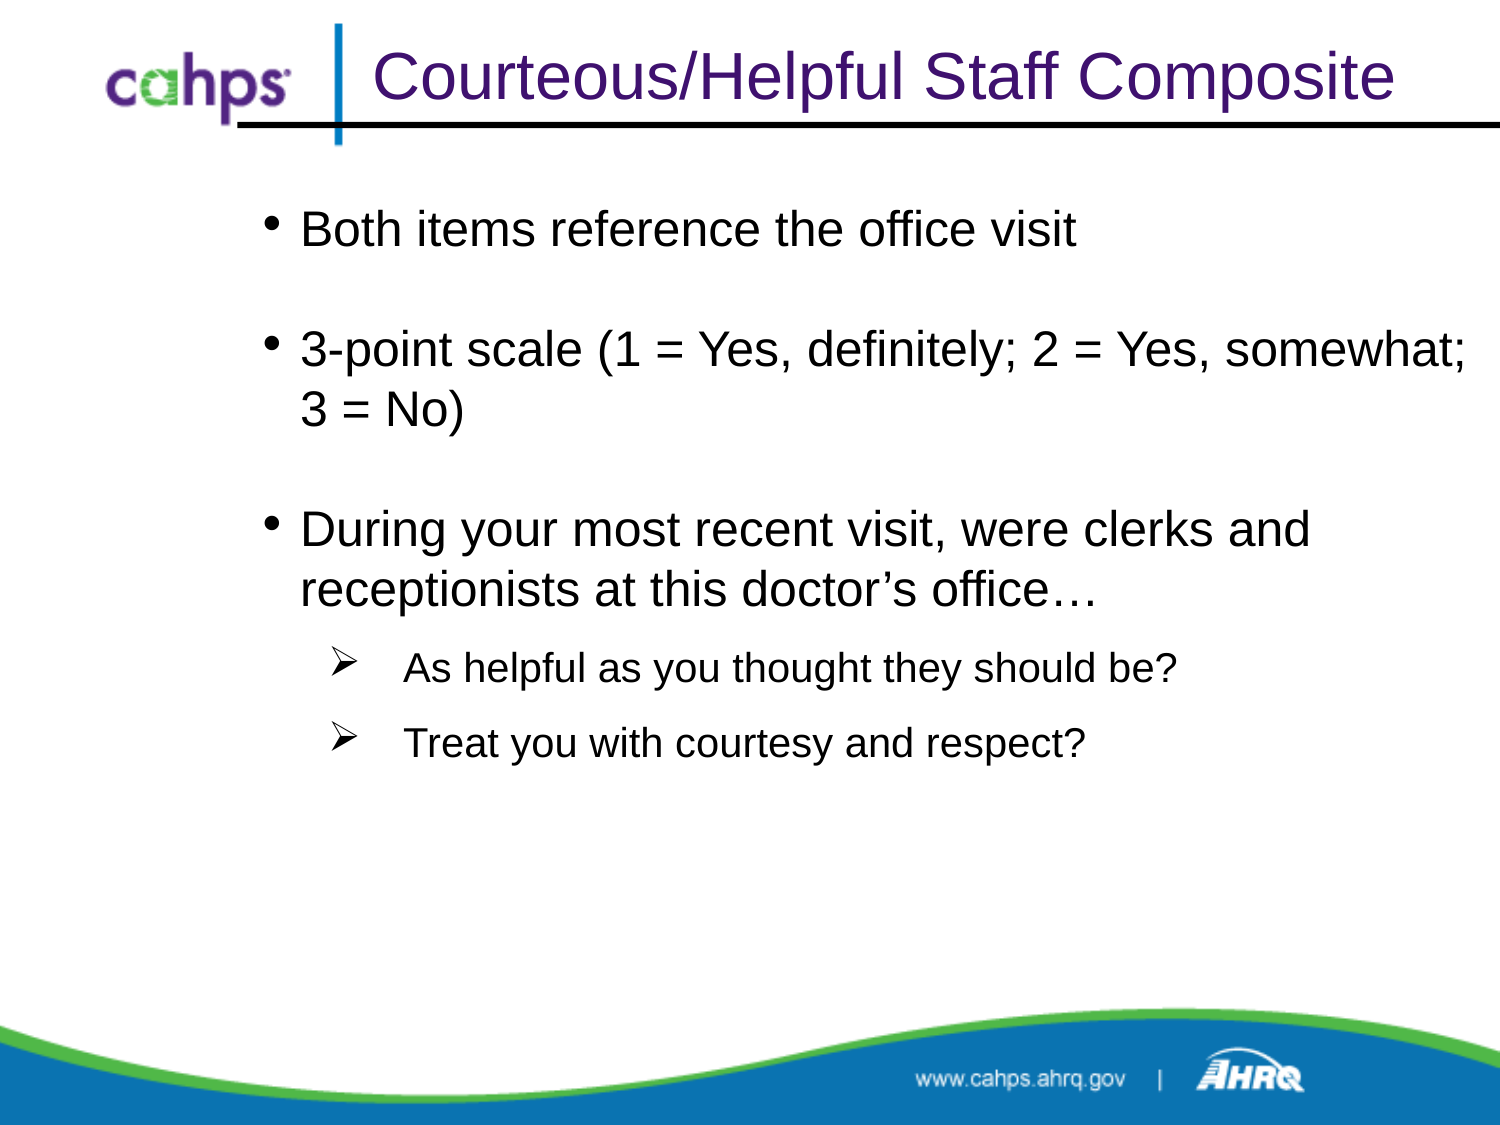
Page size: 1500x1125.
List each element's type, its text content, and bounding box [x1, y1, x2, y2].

title Courteous/Helpful Staff Composite [357, 27, 1475, 127]
picture [0, 7, 1500, 1125]
list Both items reference the office visit 3-point scale (1 = Yes, definitely; 2 = Yes, somewhat; 3 = No) During your most recent visit, were clerks and receptionists at this doctor’s office… As helpful as you thought they should be? Treat you with courtesy and respect? [262, 188, 1475, 1001]
